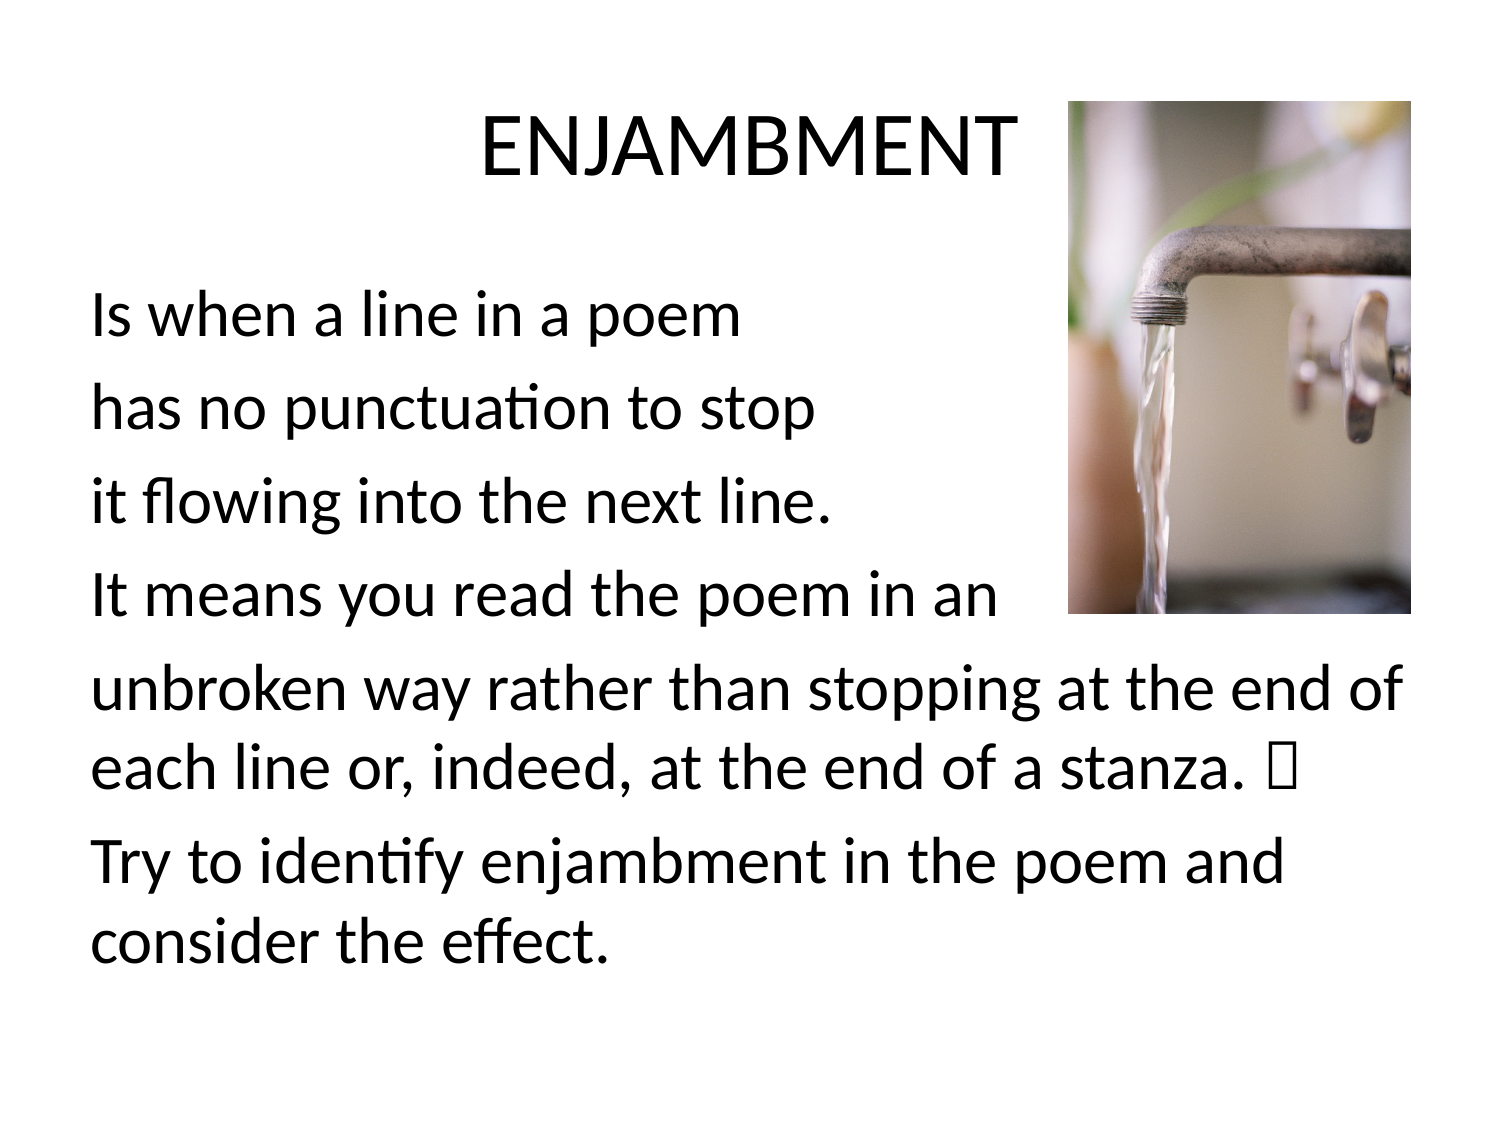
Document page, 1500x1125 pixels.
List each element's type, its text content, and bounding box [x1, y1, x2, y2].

list Is when a line in a poem has no punctuation to stop it flowing into the next line. It means you read the poem in an unbroken way rather than stopping at the end of each line or, indeed, at the end of a stanza.  Try to identify enjambment in the poem and consider the effect. [75, 262, 1425, 1005]
title ENJAMBMENT [75, 45, 1425, 233]
picture [1068, 101, 1411, 614]
